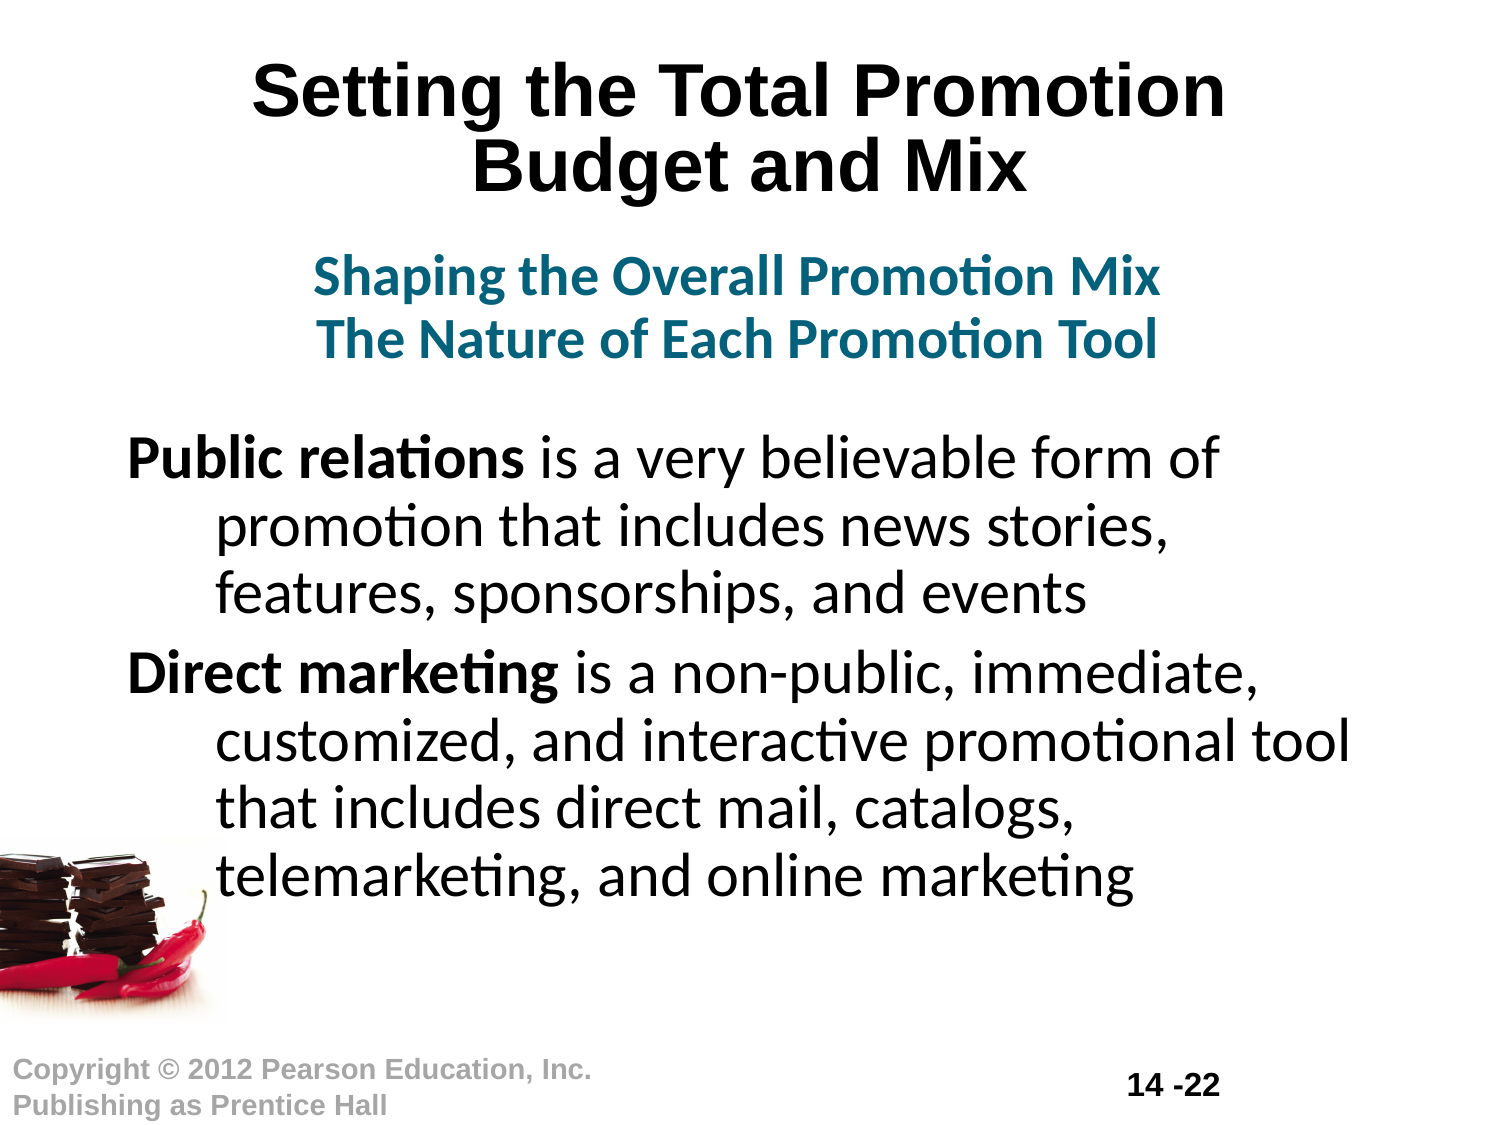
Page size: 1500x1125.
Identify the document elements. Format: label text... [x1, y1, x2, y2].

title Setting the Total Promotion Budget and Mix [112, 37, 1388, 226]
picture [0, 837, 226, 1025]
list Shaping the Overall Promotion Mix The Nature of Each Promotion Tool [149, 237, 1326, 301]
list Public relations is a very believable form of promotion that includes news stories, features, sponsorships, and events Direct marketing is a non-public, immediate, customized, and interactive promotional tool that includes direct mail, catalogs, telemarketing, and online marketing [112, 324, 1388, 1001]
